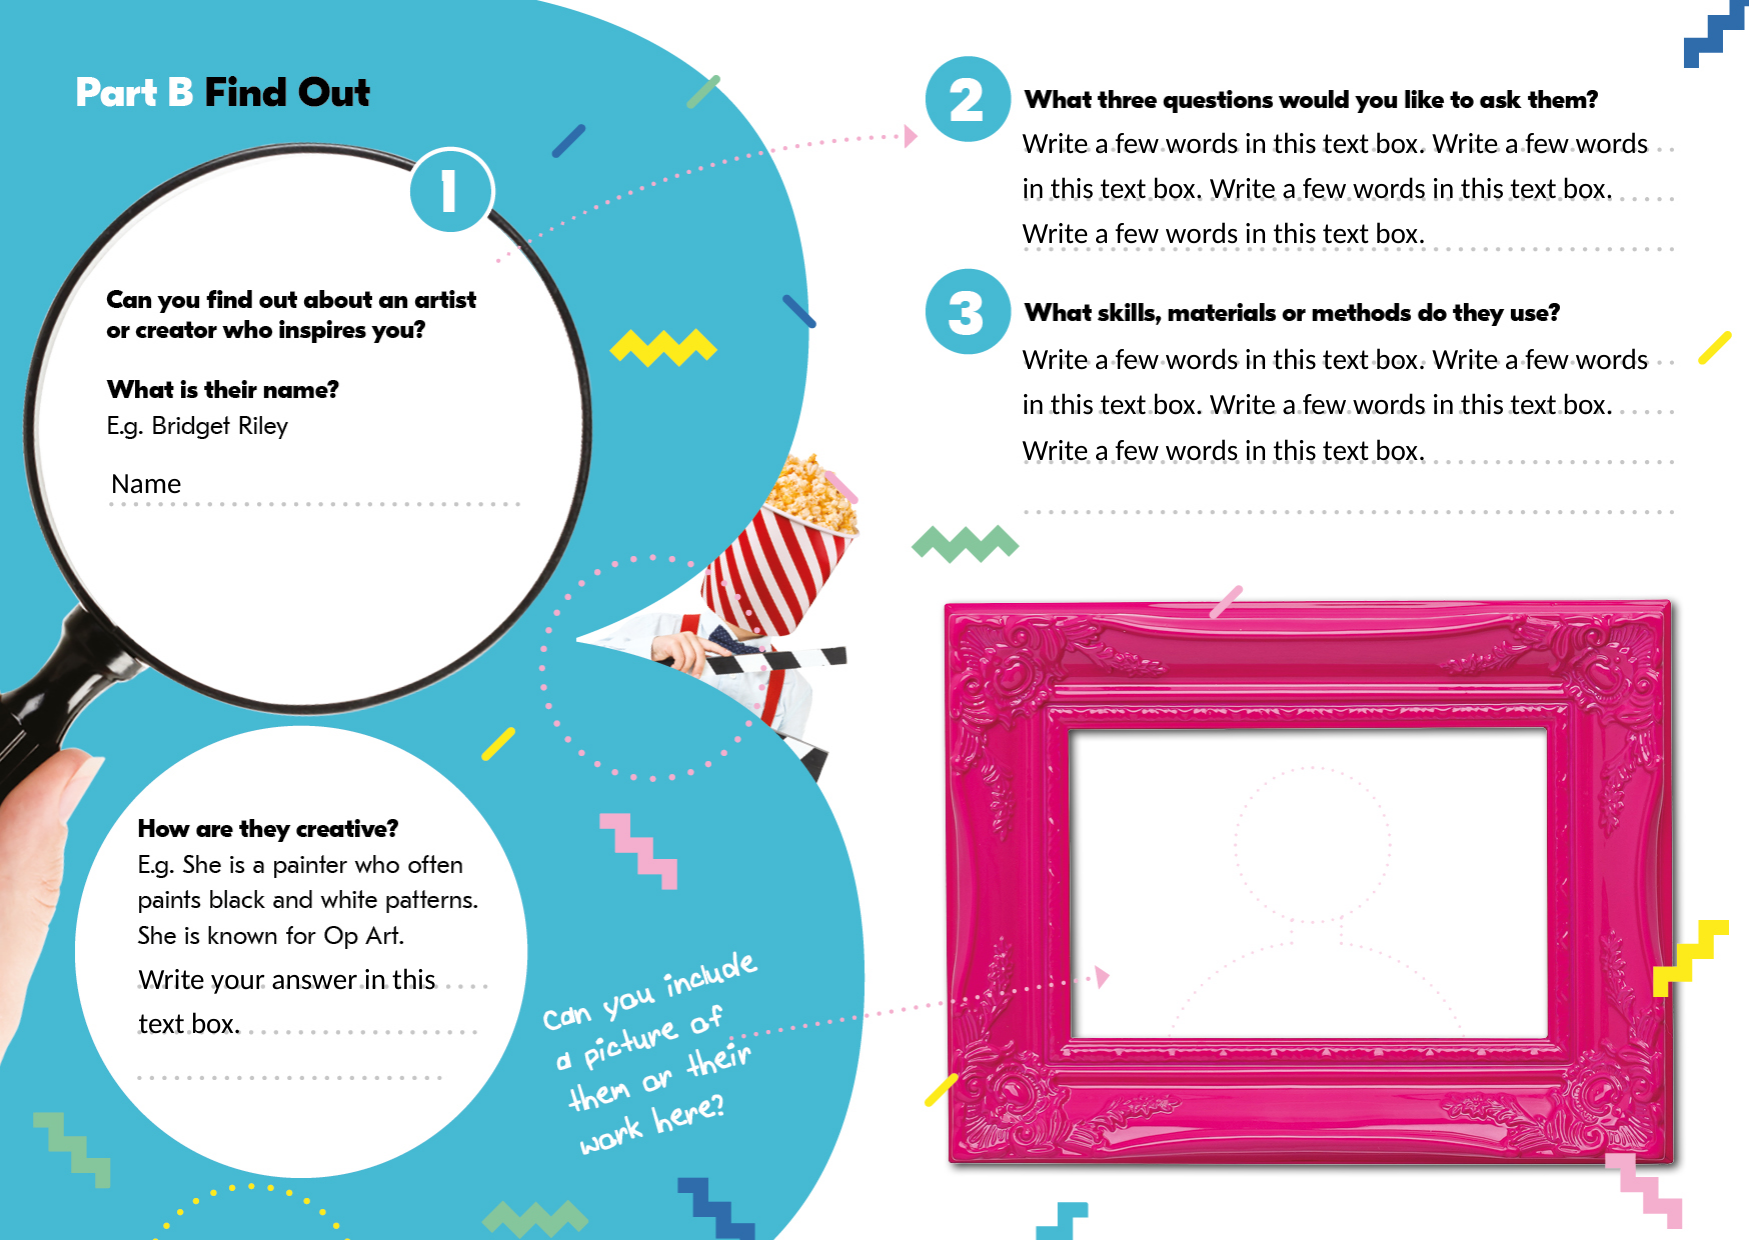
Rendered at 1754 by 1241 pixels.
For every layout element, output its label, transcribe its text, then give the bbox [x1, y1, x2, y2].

text_box Name [96, 457, 508, 508]
text_box Write a few words in this text box. Write a few words in this text box. Write a few words in this text box. Write a few words in this text box. [1007, 106, 1667, 303]
text_box Write a few words in this text box. Write a few words in this text box. Write a few words in this text box. Write a few words in this text box. [1007, 322, 1667, 519]
text_box Write your answer in this text box. [123, 944, 467, 1047]
picture [0, 0, 1749, 1240]
